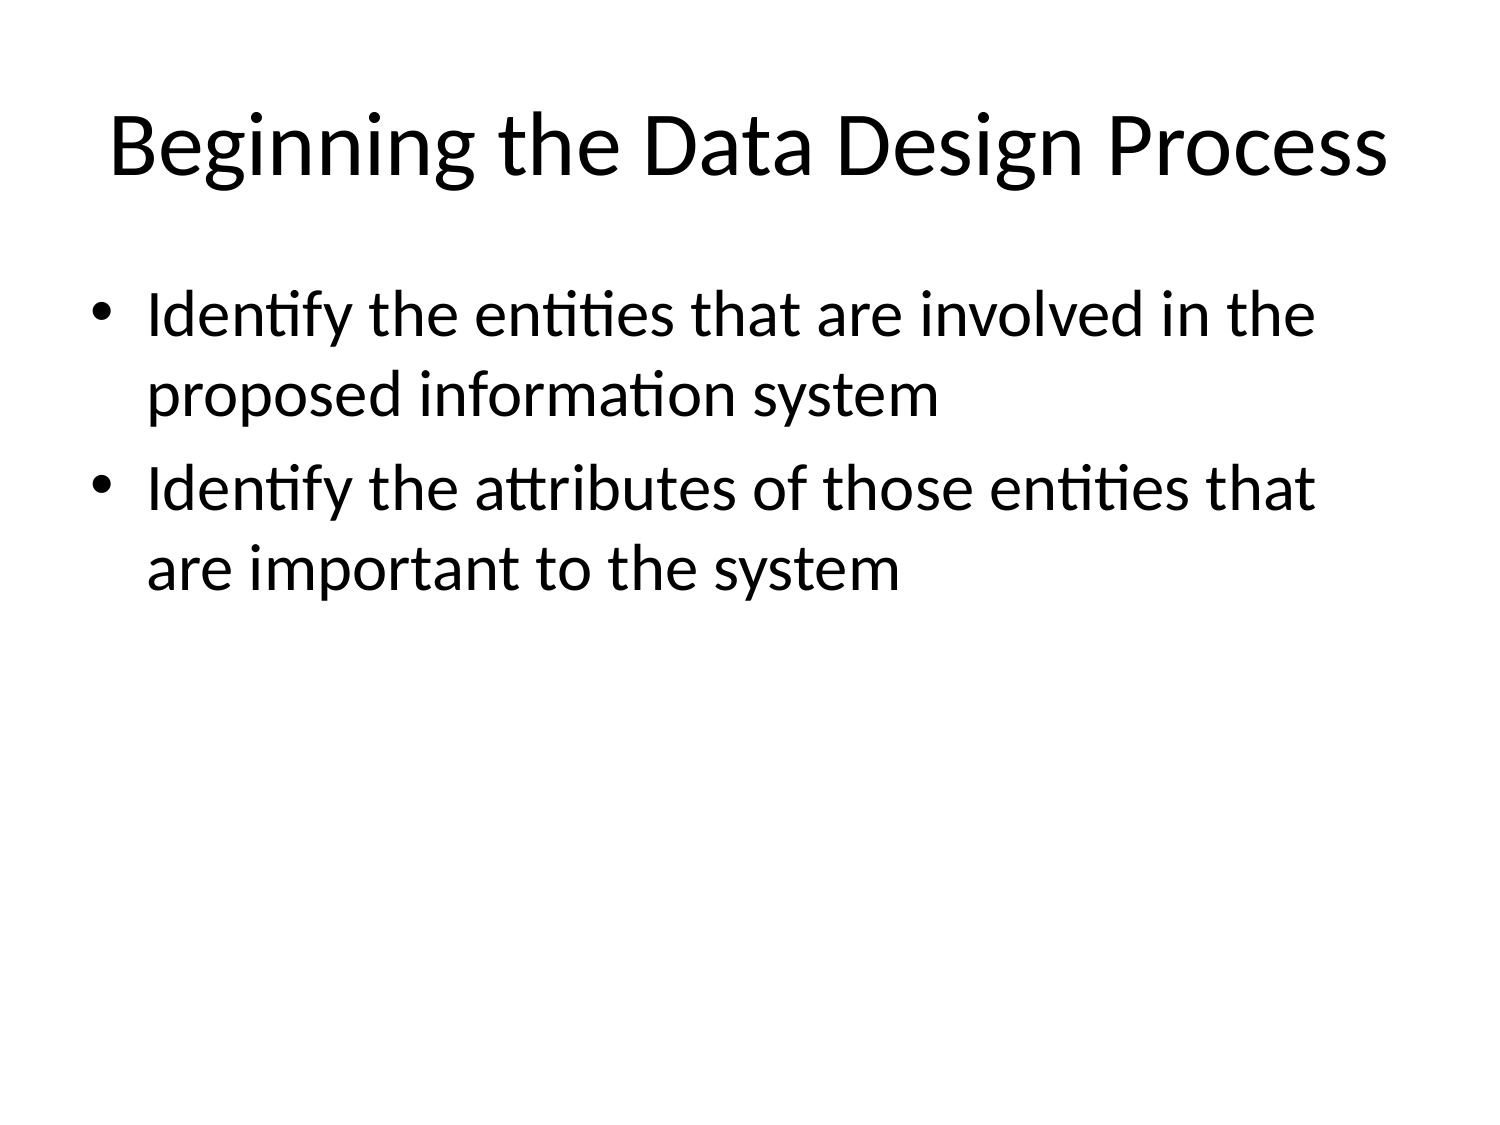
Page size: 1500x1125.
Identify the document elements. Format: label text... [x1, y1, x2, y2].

title Beginning the Data Design Process [75, 45, 1425, 233]
list Identify the entities that are involved in the proposed information system Identify the attributes of those entities that are important to the system [75, 262, 1425, 1005]
